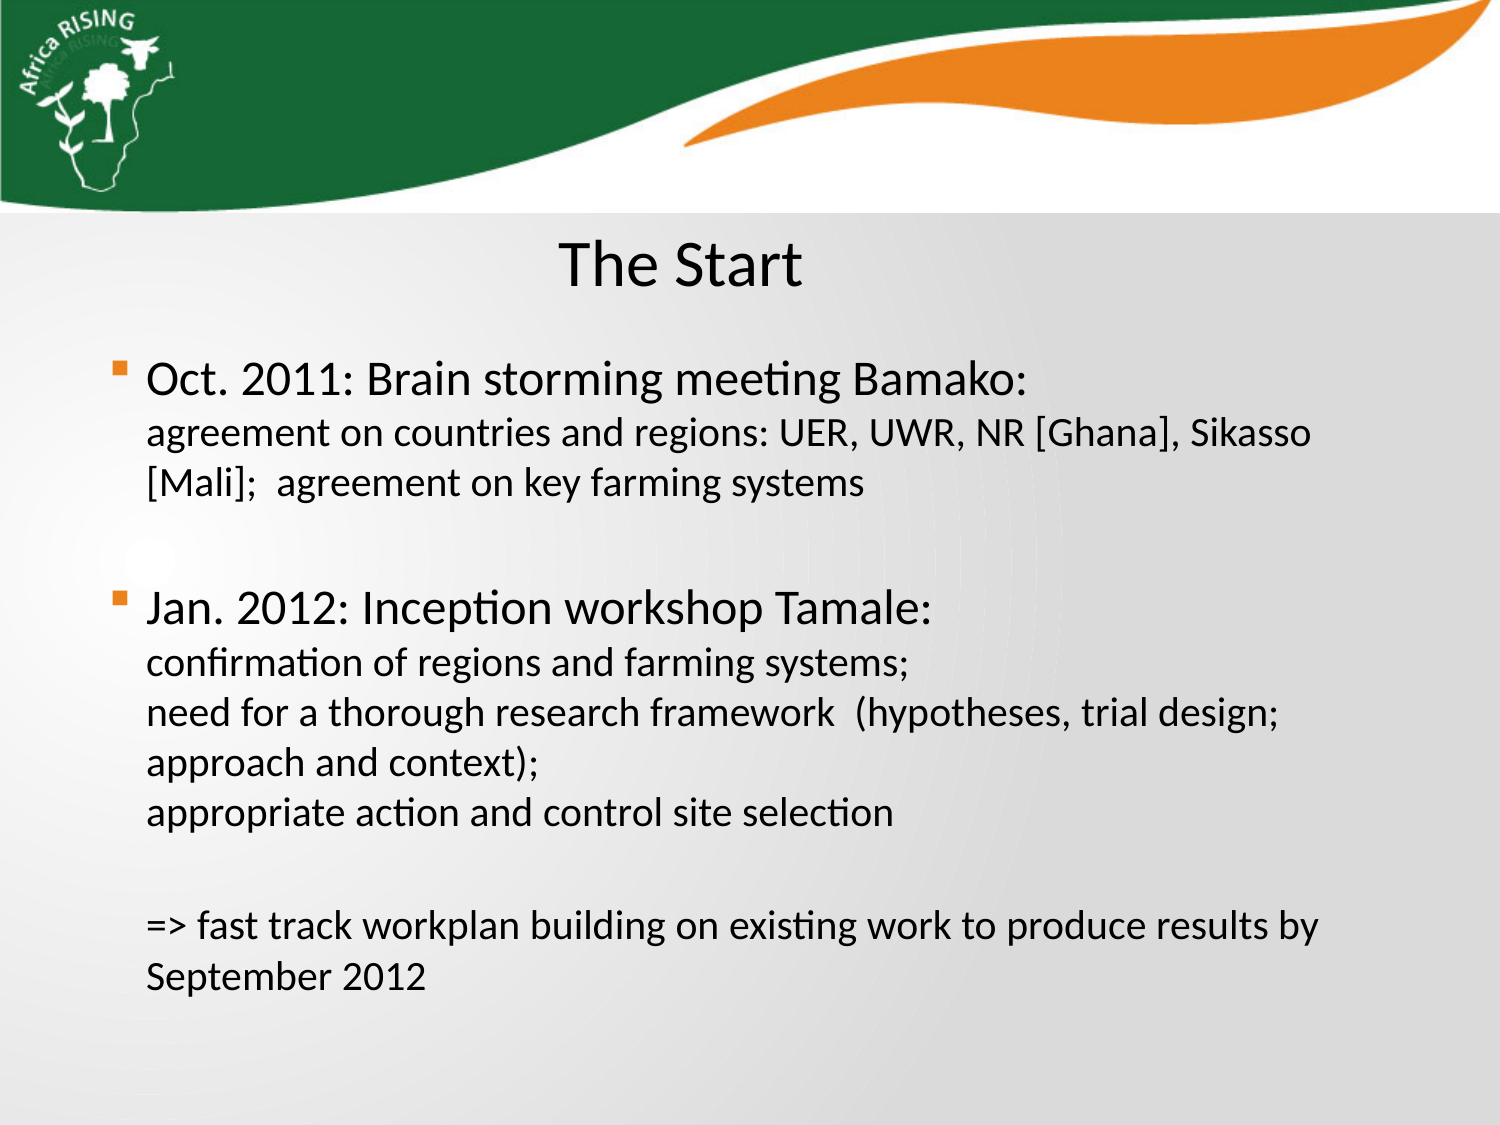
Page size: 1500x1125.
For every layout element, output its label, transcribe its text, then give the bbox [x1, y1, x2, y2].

picture [0, 0, 1500, 213]
list The Start [75, 212, 1325, 313]
list Oct. 2011: Brain storming meeting Bamako: agreement on countries and regions: UER, UWR, NR [Ghana], Sikasso [Mali]; agreement on key farming systems Jan. 2012: Inception workshop Tamale: confirmation of regions and farming systems; need for a thorough research framework (hypotheses, trial design; approach and context); appropriate action and control site selection => fast track workplan building on existing work to produce results by September 2012 [75, 337, 1350, 1000]
